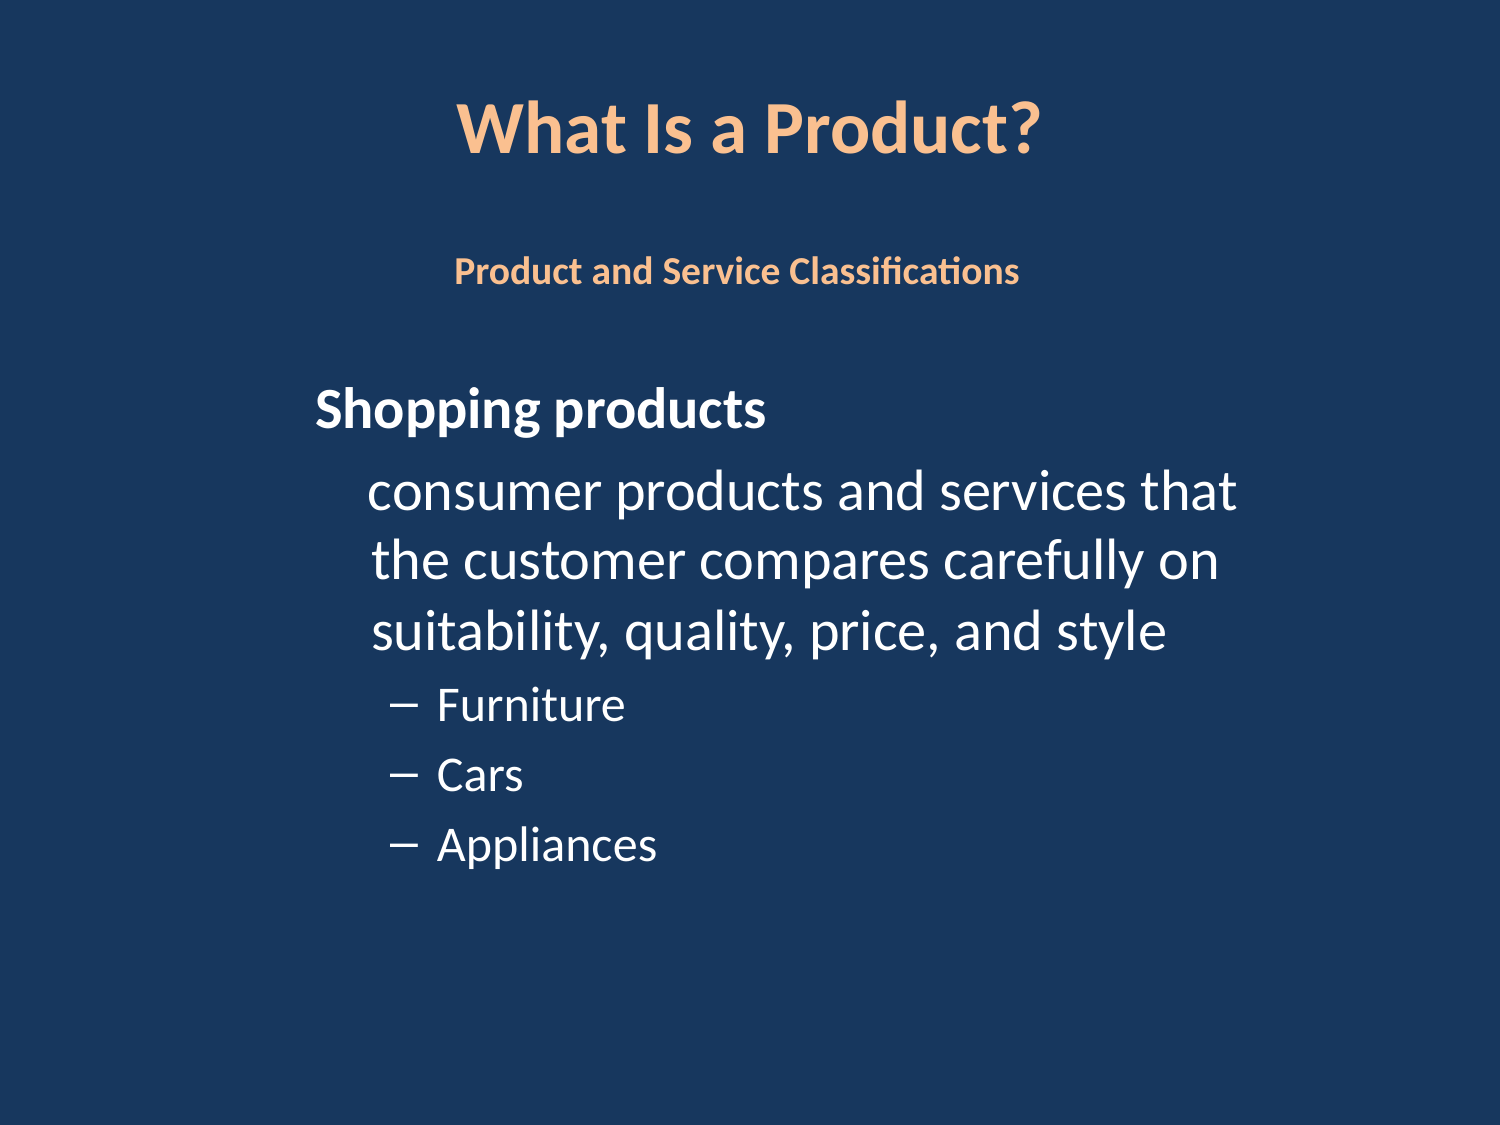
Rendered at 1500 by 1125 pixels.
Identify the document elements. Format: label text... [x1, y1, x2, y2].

title What Is a Product? [112, 37, 1388, 225]
list Product and Service Classifications [150, 237, 1325, 300]
list Shopping products consumer products and services that the customer compares carefully on suitability, quality, price, and style Furniture Cars Appliances [300, 362, 1325, 925]
